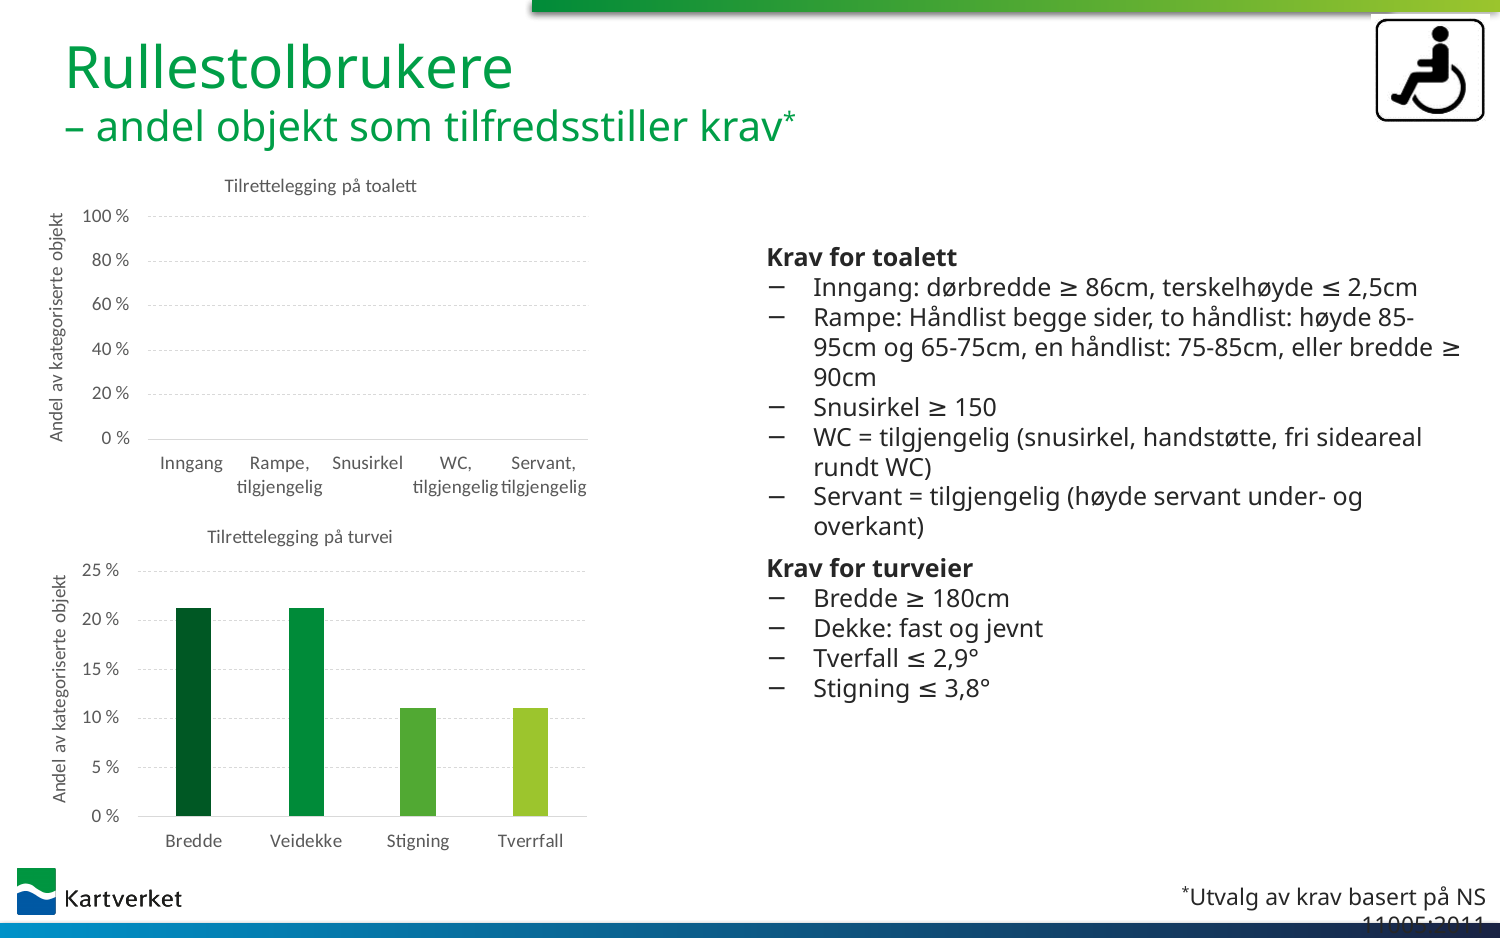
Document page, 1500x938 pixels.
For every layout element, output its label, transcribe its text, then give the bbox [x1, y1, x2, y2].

text_box Krav for turveier Bredde ≥ 180cm Dekke: fast og jevnt Tverfall ≤ 2,9° Stigning ≤ 3,8° [751, 545, 1483, 710]
picture [1371, 13, 1491, 127]
text_box *Utvalg av krav basert på NS 11005:2011 [1068, 873, 1500, 938]
text_box Krav for toalett Inngang: dørbredde ≥ 86cm, terskelhøyde ≤ 2,5cm Rampe: Håndlist begge sider, to håndlist: høyde 85-95cm og 65-75cm, en håndlist: 75-85cm, eller bredde ≥ 90cm Snusirkel ≥ 150 WC = tilgjengelig (snusirkel, handstøtte, fri sideareal rundt WC) Servant = tilgjengelig (høyde servant under- og overkant) [751, 234, 1483, 545]
text_box Rullestolbrukere – andel objekt som tilfredsstiller krav* [49, 14, 1431, 158]
picture [41, 166, 599, 505]
picture [41, 520, 598, 859]
